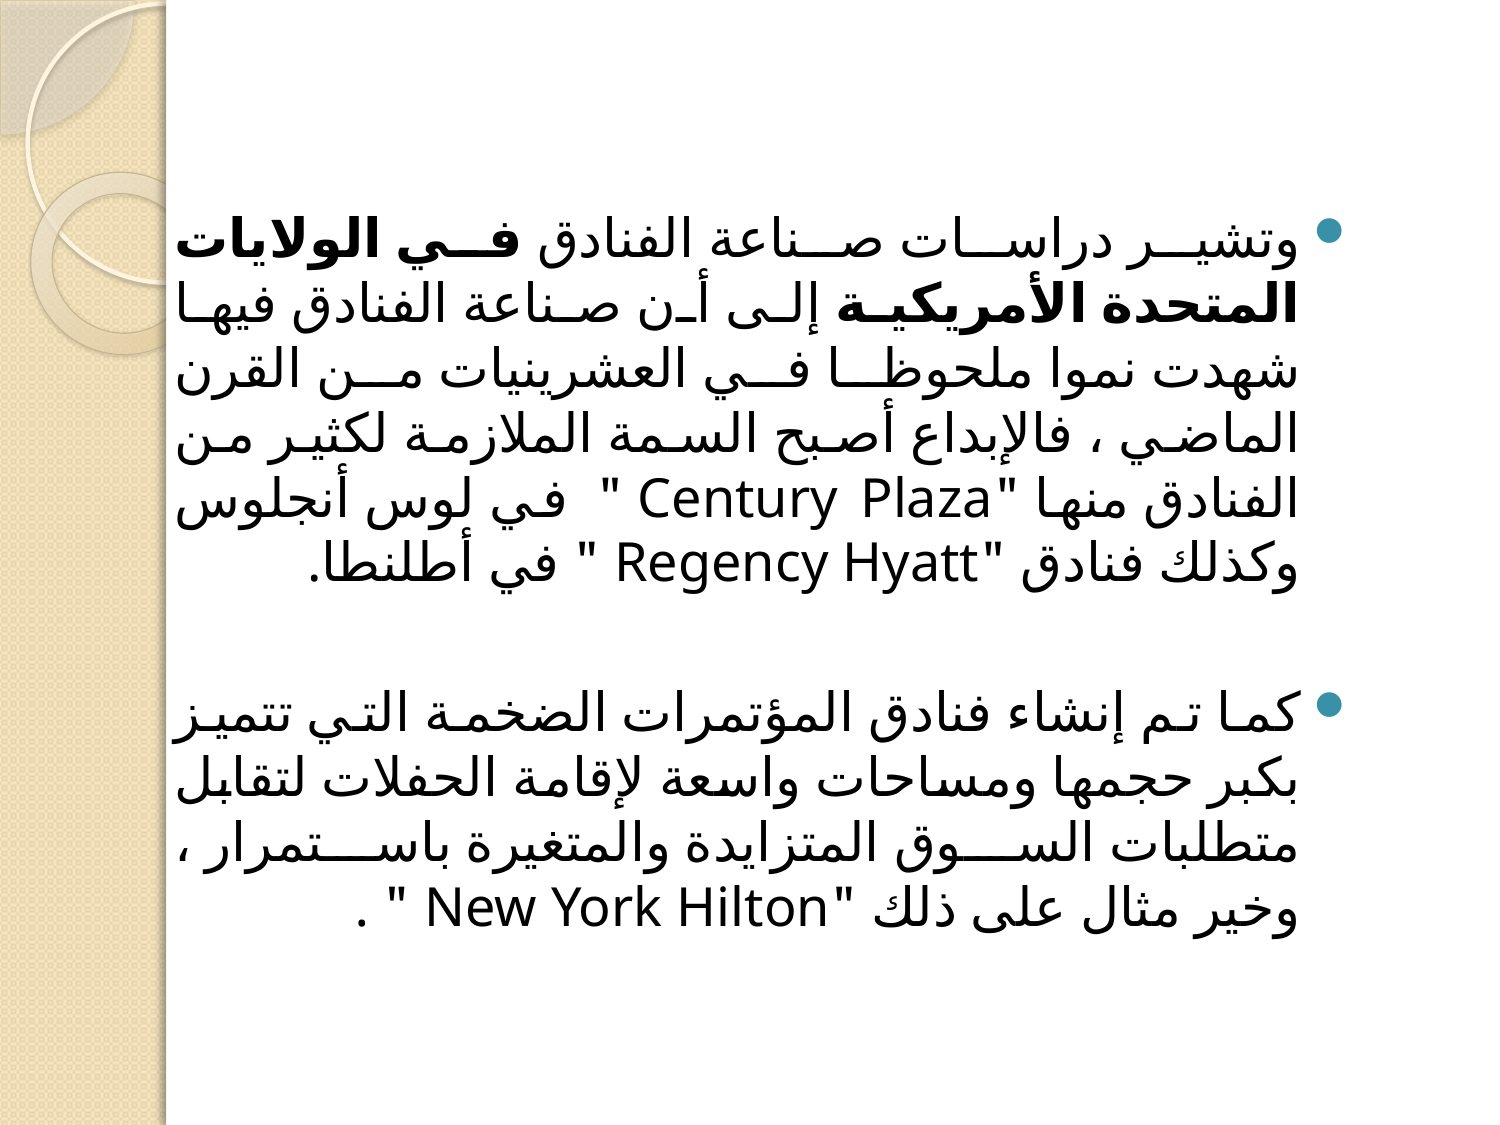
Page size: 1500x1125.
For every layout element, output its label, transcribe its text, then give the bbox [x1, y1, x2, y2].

list وتشير دراسات صناعة الفنادق في الولايات المتحدة الأمريكية إلى أن صناعة الفنادق فيها شهدت نموا ملحوظا في العشرينيات من القرن الماضي ، فالإبداع أصبح السمة الملازمة لكثير من الفنادق منها "Century Plaza " في لوس أنجلوس وكذلك فنادق "Regency Hyatt " في أطلنطا. كما تم إنشاء فنادق المؤتمرات الضخمة التي تتميز بكبر حجمها ومساحات واسعة لإقامة الحفلات لتقابل متطلبات السوق المتزايدة والمتغيرة باستمرار ، وخير مثال على ذلك "New York Hilton " . [159, 196, 1365, 1000]
